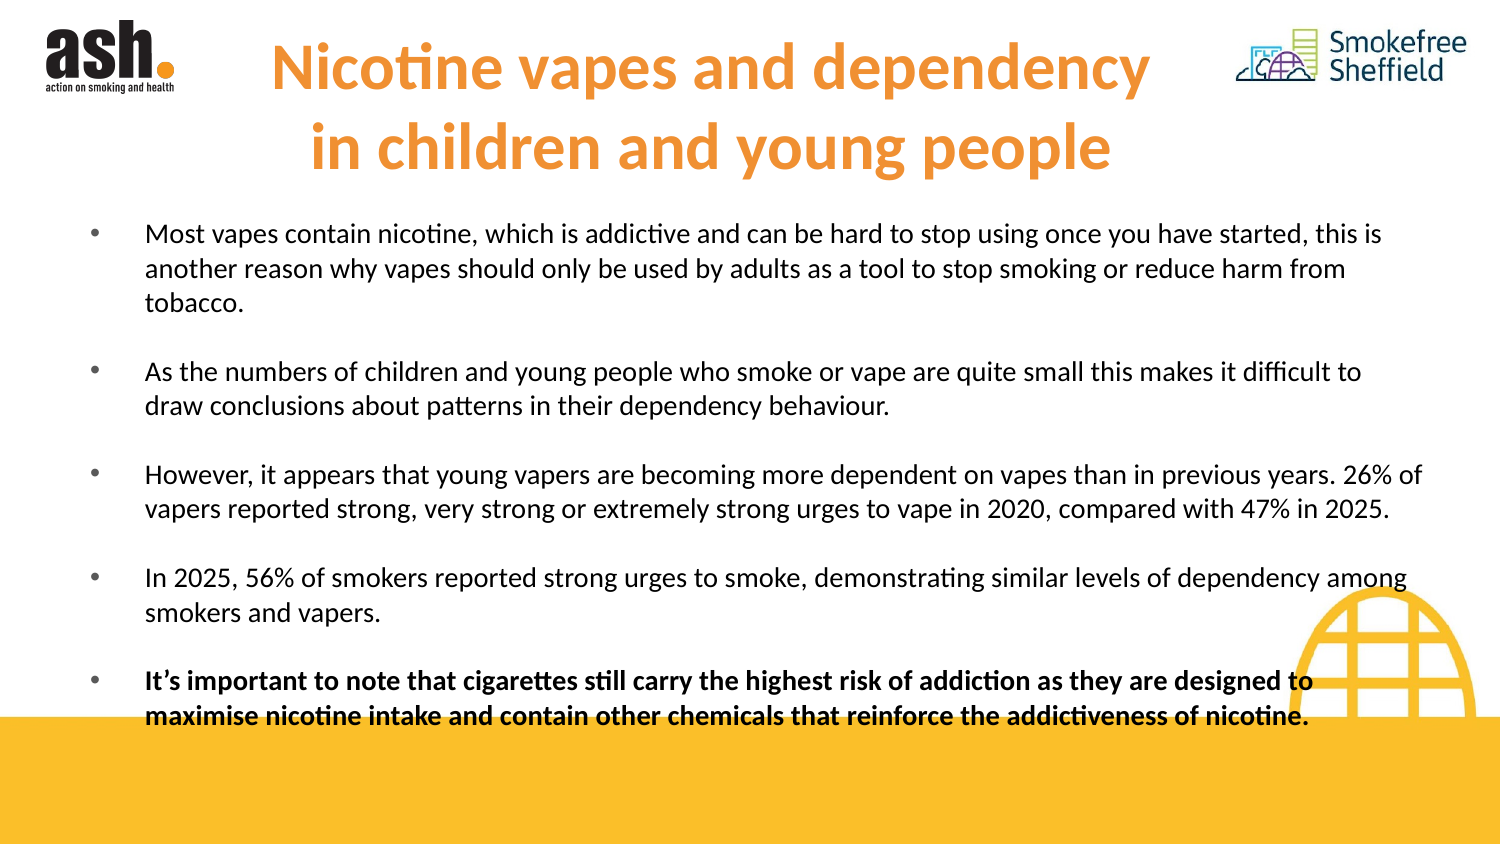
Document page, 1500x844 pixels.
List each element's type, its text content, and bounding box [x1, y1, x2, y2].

picture [0, 0, 1500, 844]
title Nicotine vapes and dependency in children and young people [75, 32, 1364, 173]
list Most vapes contain nicotine, which is addictive and can be hard to stop using once you have started, this is another reason why vapes should only be used by adults as a tool to stop smoking or reduce harm from tobacco. As the numbers of children and young people who smoke or vape are quite small this makes it difficult to draw conclusions about patterns in their dependency behaviour. However, it appears that young vapers are becoming more dependent on vapes than in previous years. 26% of vapers reported strong, very strong or extremely strong urges to vape in 2020, compared with 47% in 2025. In 2025, 56% of smokers reported strong urges to smoke, demonstrating similar levels of dependency among smokers and vapers. It’s important to note that cigarettes still carry the highest risk of addiction as they are designed to maximise nicotine intake and contain other chemicals that reinforce the addictiveness of nicotine. [75, 173, 1444, 772]
